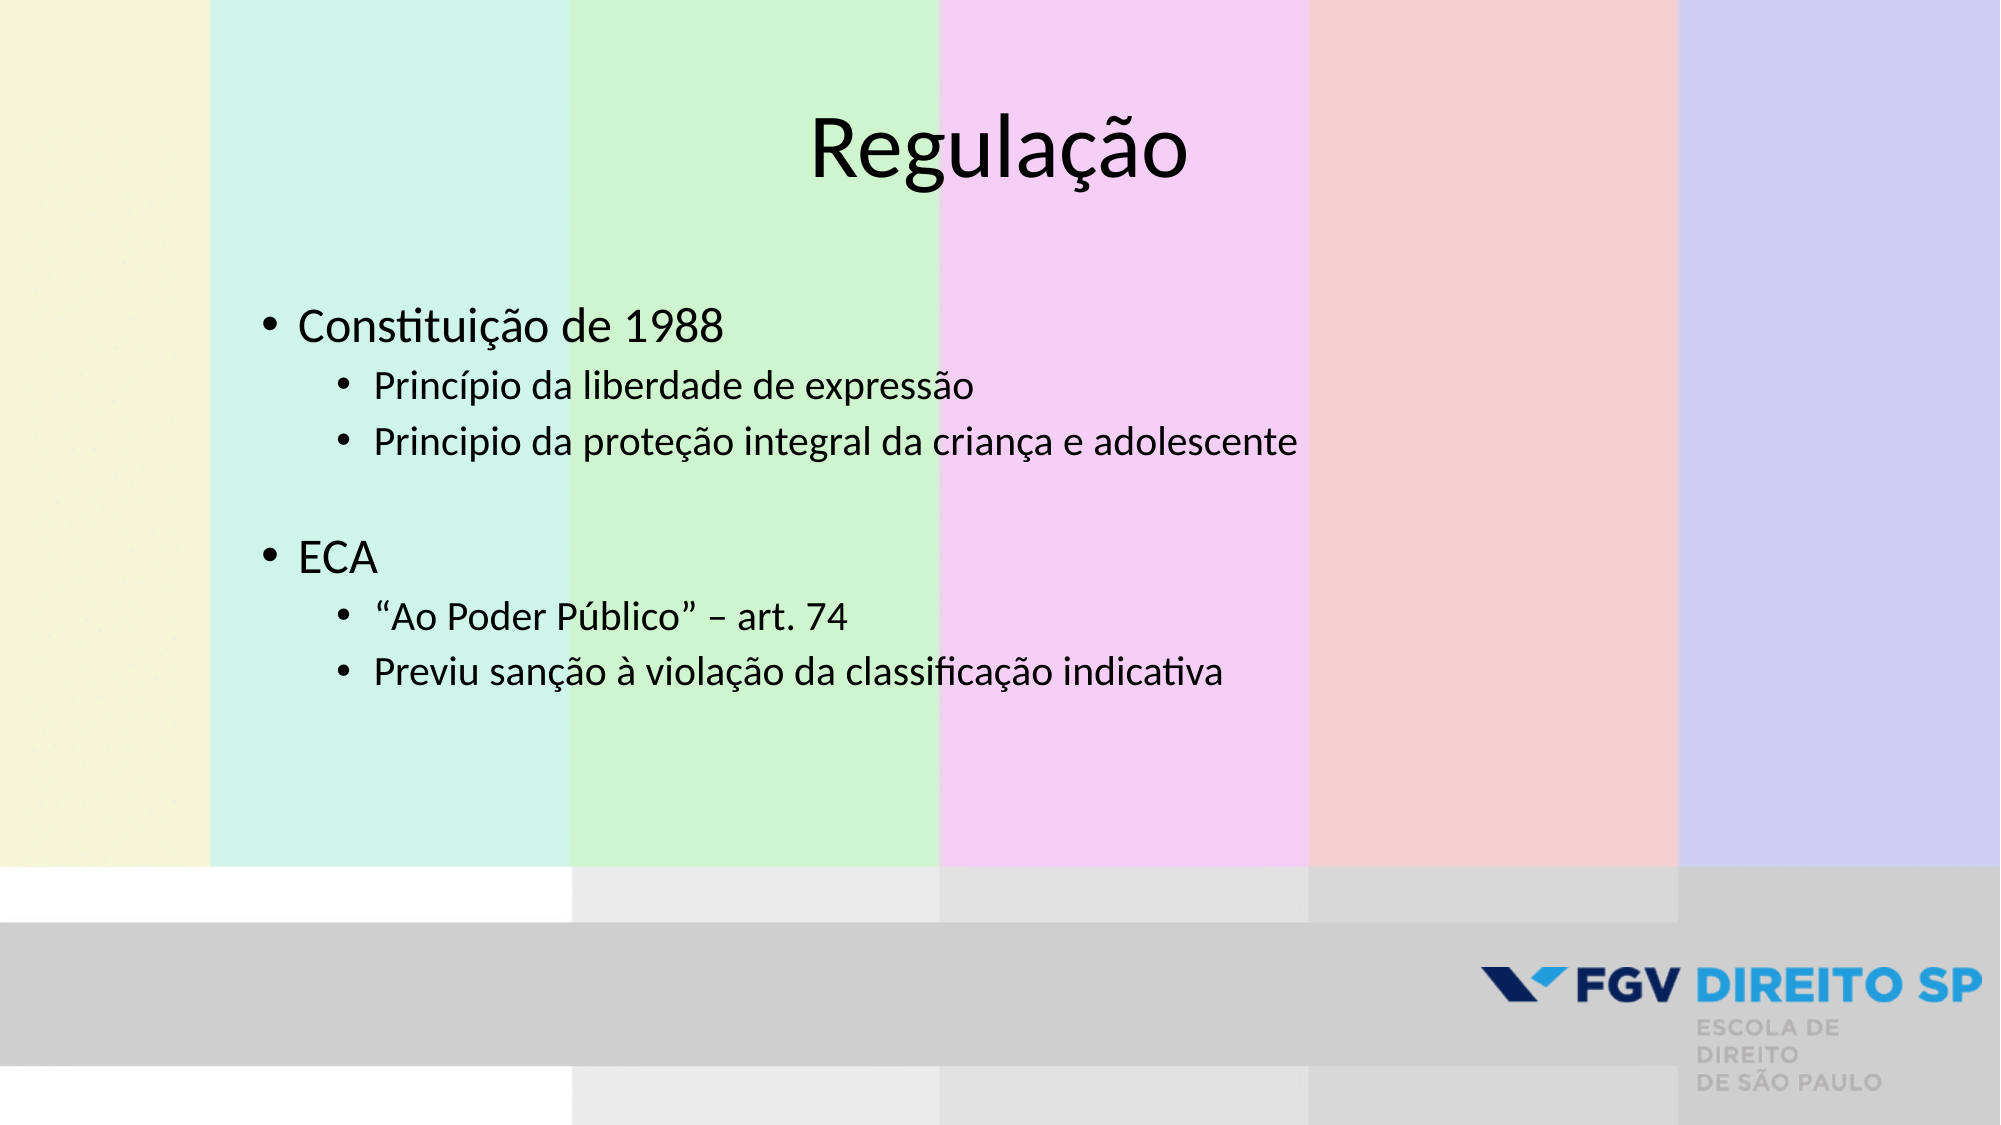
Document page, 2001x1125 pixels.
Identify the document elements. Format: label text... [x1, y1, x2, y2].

title Regulação [137, 38, 1863, 257]
list Constituição de 1988 Princípio da liberdade de expressão Principio da proteção integral da criança e adolescente ECA “Ao Poder Público” – art. 74 Previu sanção à violação da classificação indicativa [171, 221, 1897, 936]
picture [1481, 967, 1982, 1091]
